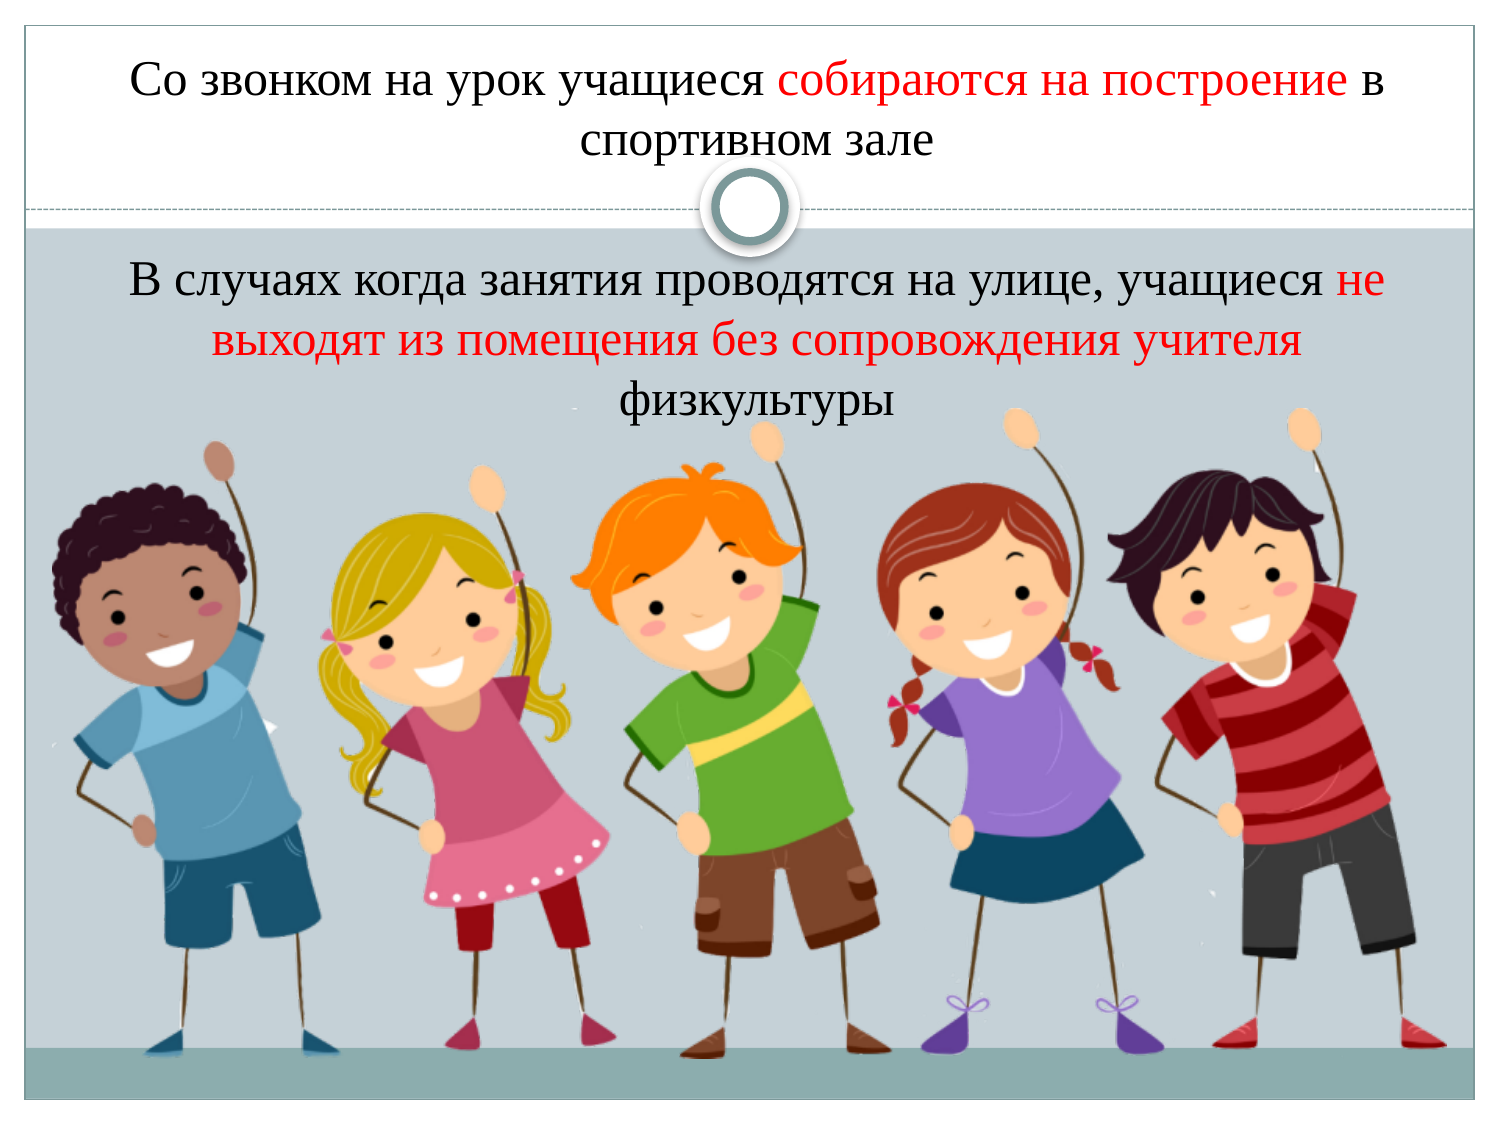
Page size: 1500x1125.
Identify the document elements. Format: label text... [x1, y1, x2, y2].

title Со звонком на урок учащиеся собираются на построение в спортивном зале В случаях когда занятия проводятся на улице, учащиеся не выходят из помещения без сопровождения учителя физкультуры [82, 270, 1432, 405]
picture [52, 408, 1448, 1059]
